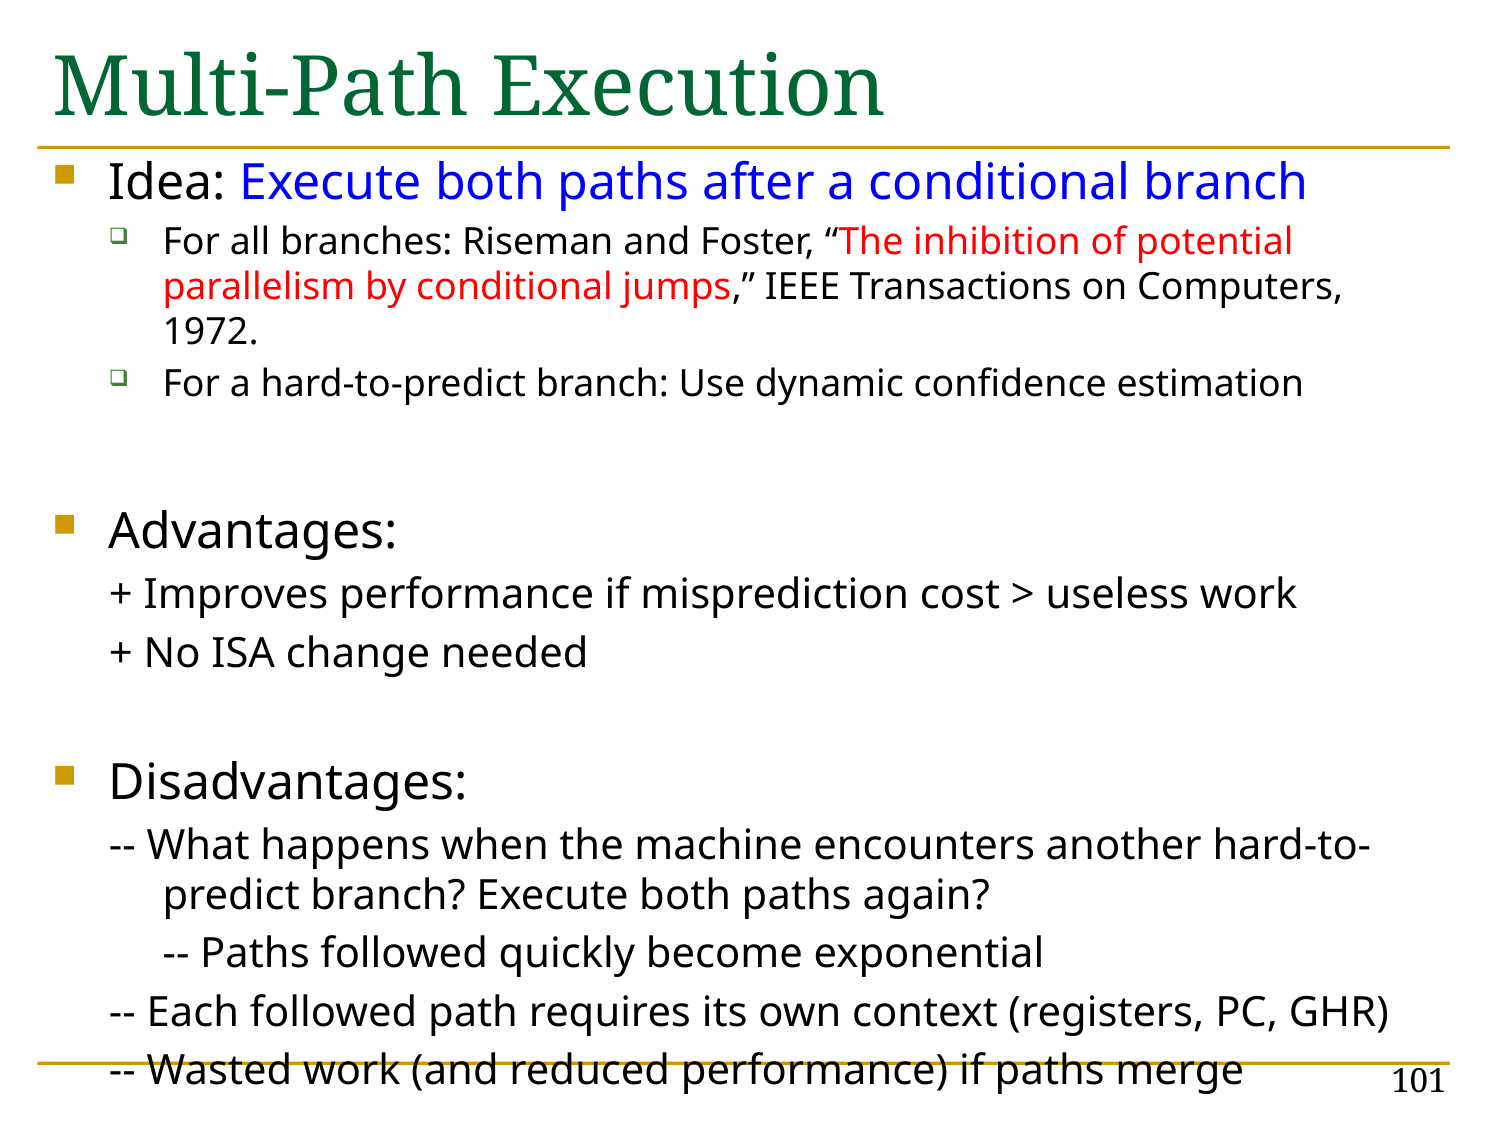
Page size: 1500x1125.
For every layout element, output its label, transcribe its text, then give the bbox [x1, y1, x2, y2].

slide_number 101 [1111, 1036, 1462, 1112]
list Idea: Execute both paths after a conditional branch For all branches: Riseman and Foster, “The inhibition of potential parallelism by conditional jumps,” IEEE Transactions on Computers, 1972. For a hard-to-predict branch: Use dynamic confidence estimation Advantages: + Improves performance if misprediction cost > useless work + No ISA change needed Disadvantages: -- What happens when the machine encounters another hard-to-predict branch? Execute both paths again? -- Paths followed quickly become exponential -- Each followed path requires its own context (registers, PC, GHR) -- Wasted work (and reduced performance) if paths merge [37, 141, 1450, 994]
title Multi-Path Execution [37, 24, 1450, 141]
